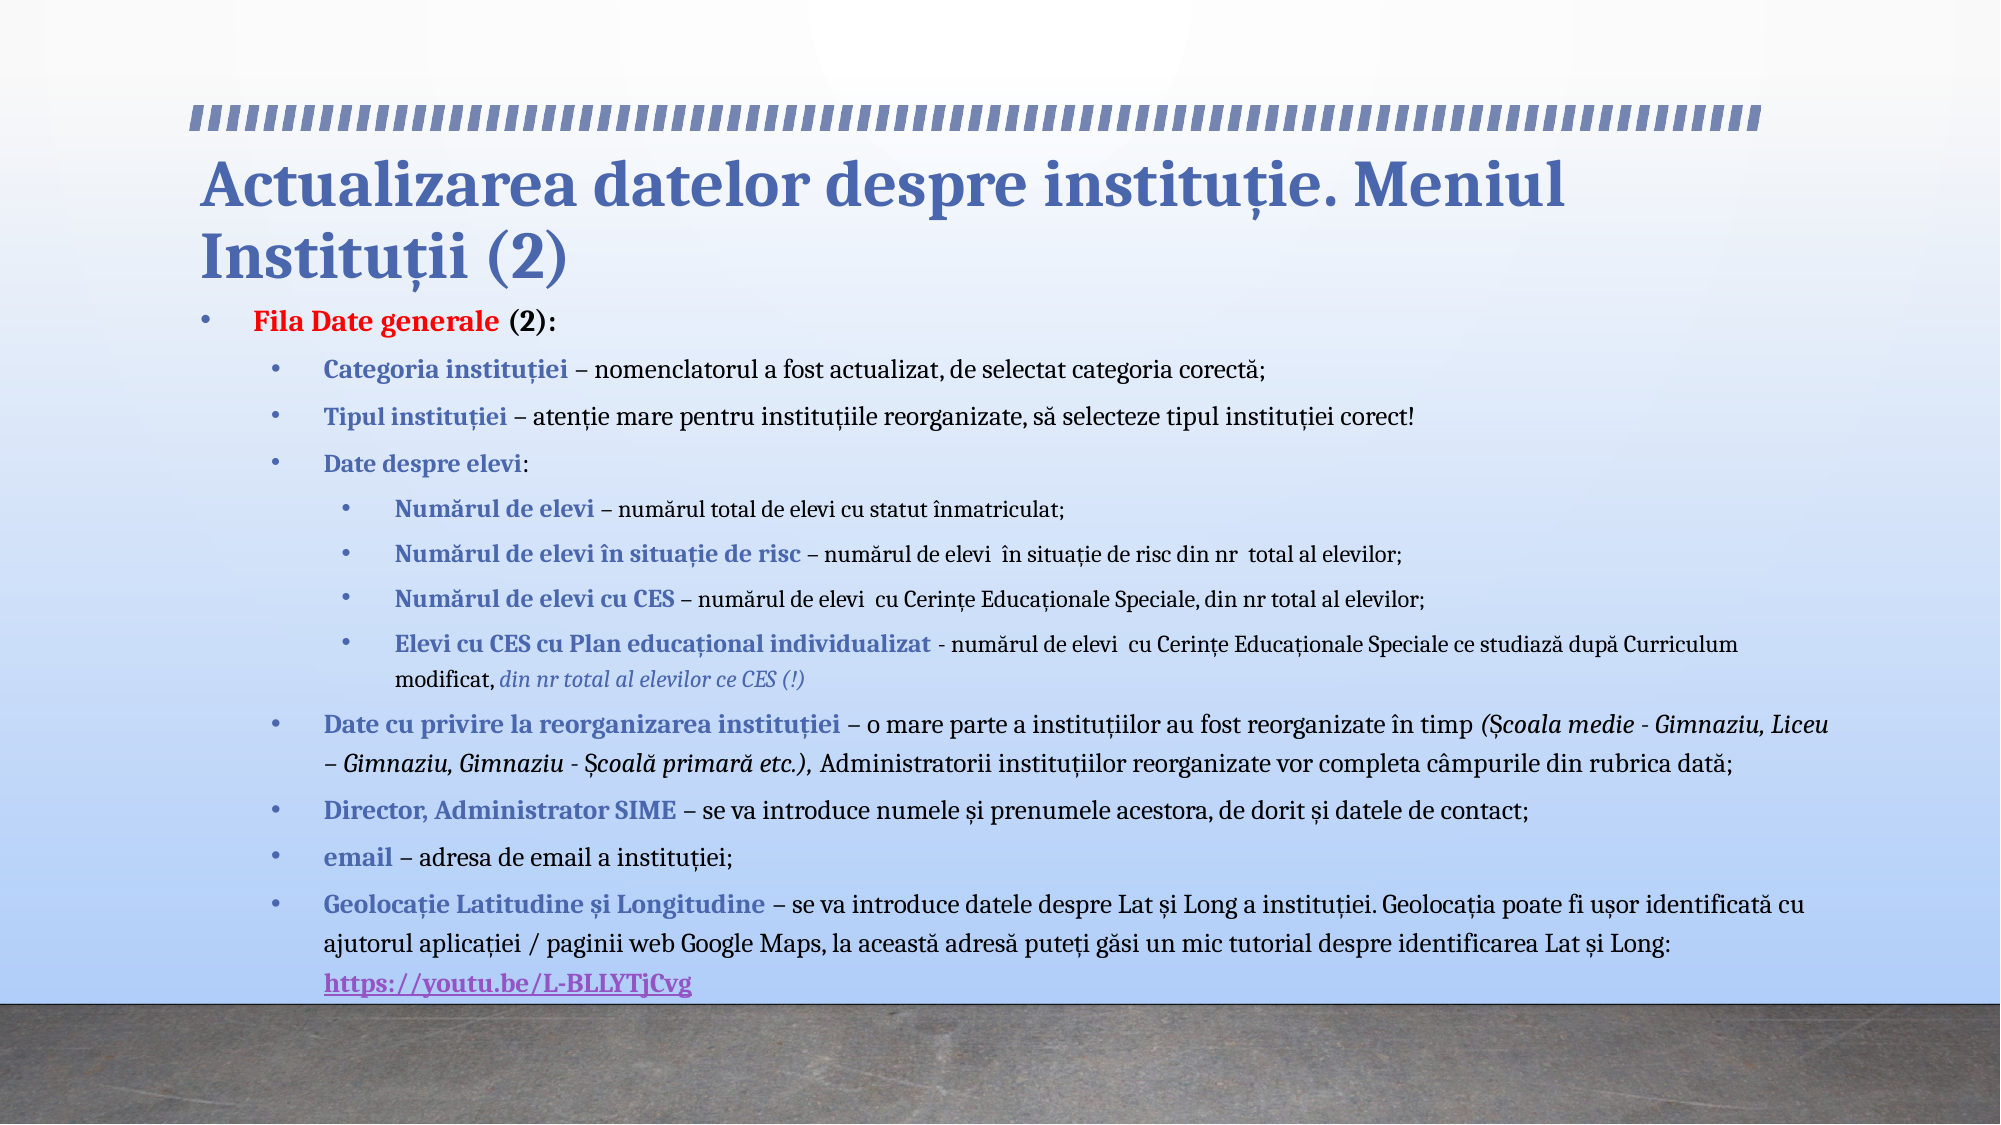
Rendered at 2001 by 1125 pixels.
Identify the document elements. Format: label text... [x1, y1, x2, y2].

title Actualizarea datelor despre instituție. Meniul Instituții (2) [185, 141, 1761, 286]
list Fila Date generale (2): Categoria instituției – nomenclatorul a fost actualizat, de selectat categoria corectă; Tipul instituției – atenție mare pentru instituțiile reorganizate, să selecteze tipul instituției corect! Date despre elevi: Numărul de elevi – numărul total de elevi cu statut înmatriculat; Numărul de elevi în situație de risc – numărul de elevi în situație de risc din nr total al elevilor; Numărul de elevi cu CES – numărul de elevi cu Cerințe Educaționale Speciale, din nr total al elevilor; Elevi cu CES cu Plan educațional individualizat - numărul de elevi cu Cerințe Educaționale Speciale ce studiază după Curriculum modificat, din nr total al elevilor ce CES (!) Date cu privire la reorganizarea instituției – o mare parte a instituțiilor au fost reorganizate în timp (Școala medie - Gimnaziu, Liceu – Gimnaziu, Gimnaziu - Școală primară etc.), Administratorii instituțiilor reorganizate vor completa câmpurile din rubrica dată; Director, Administrator SIME – se va introduce numele și prenumele acestora, de dorit și datele de contact; email – adresa de email a instituției; Geolocație Latitudine și Longitudine – se va introduce datele despre Lat și Long a instituției. Geolocația poate fi ușor identificată cu ajutorul aplicației / paginii web Google Maps, la această adresă puteți găsi un mic tutorial despre identificarea Lat și Long: https://youtu.be/L-BLLYTjCvg [185, 286, 1854, 1008]
picture [0, 1004, 2000, 1124]
